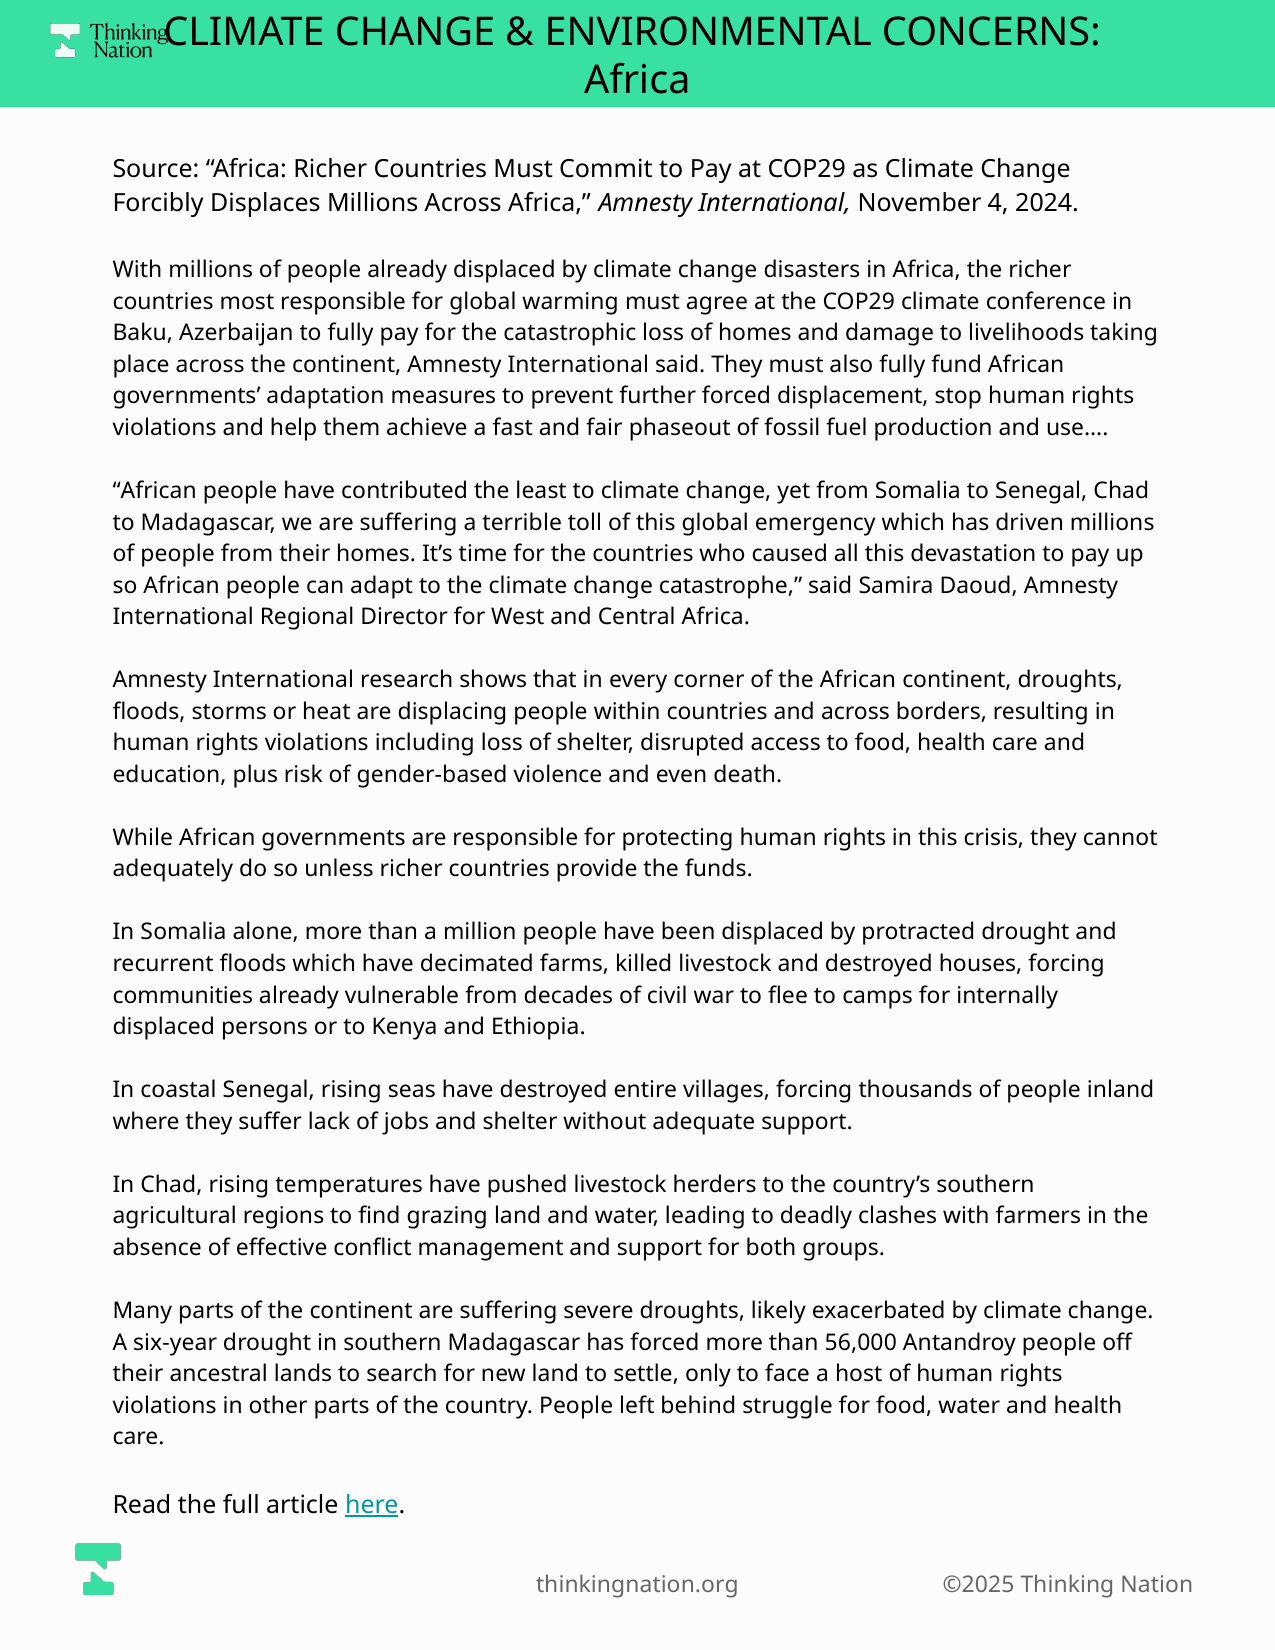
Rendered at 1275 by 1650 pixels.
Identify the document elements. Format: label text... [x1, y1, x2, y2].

text_box thinkingnation.org [486, 1573, 789, 1605]
picture [36, 12, 172, 69]
text_box Source: “Africa: Richer Countries Must Commit to Pay at COP29 as Climate Change Forcibly Displaces Millions Across Africa,” Amnesty International, November 4, 2024. With millions of people already displaced by climate change disasters in Africa, the richer countries most responsible for global warming must agree at the COP29 climate conference in Baku, Azerbaijan to fully pay for the catastrophic loss of homes and damage to livelihoods taking place across the continent, Amnesty International said. They must also fully fund African governments’ adaptation measures to prevent further forced displacement, stop human rights violations and help them achieve a fast and fair phaseout of fossil fuel production and use…. “African people have contributed the least to climate change, yet from Somalia to Senegal, Chad to Madagascar, we are suffering a terrible toll of this global emergency which has driven millions of people from their homes. It’s time for the countries who caused all this devastation to pay up so African people can adapt to the climate change catastrophe,” said Samira Daoud, Amnesty International Regional Director for West and Central Africa. Amnesty International research shows that in every corner of the African continent, droughts, floods, storms or heat are displacing people within countries and across borders, resulting in human rights violations including loss of shelter, disrupted access to food, health care and education, plus risk of gender-based violence and even death. While African governments are responsible for protecting human rights in this crisis, they cannot adequately do so unless richer countries provide the funds. In Somalia alone, more than a million people have been displaced by protracted drought and recurrent floods which have decimated farms, killed livestock and destroyed houses, forcing communities already vulnerable from decades of civil war to flee to camps for internally displaced persons or to Kenya and Ethiopia. In coastal Senegal, rising seas have destroyed entire villages, forcing thousands of people inland where they suffer lack of jobs and shelter without adequate support. In Chad, rising temperatures have pushed livestock herders to the country’s southern agricultural regions to find grazing land and water, leading to deadly clashes with farmers in the absence of effective conflict management and support for both groups. Many parts of the continent are suffering severe droughts, likely exacerbated by climate change. A six-year drought in southern Madagascar has forced more than 56,000 Antandroy people off their ancestral lands to search for new land to settle, only to face a host of human rights violations in other parts of the country. People left behind struggle for food, water and health care. Read the full article here. [97, 132, 1178, 1573]
picture [62, 1533, 134, 1605]
text_box ©2025 Thinking Nation [907, 1553, 1210, 1605]
text_box CLIMATE CHANGE & ENVIRONMENTAL CONCERNS: Africa [0, 0, 1275, 108]
